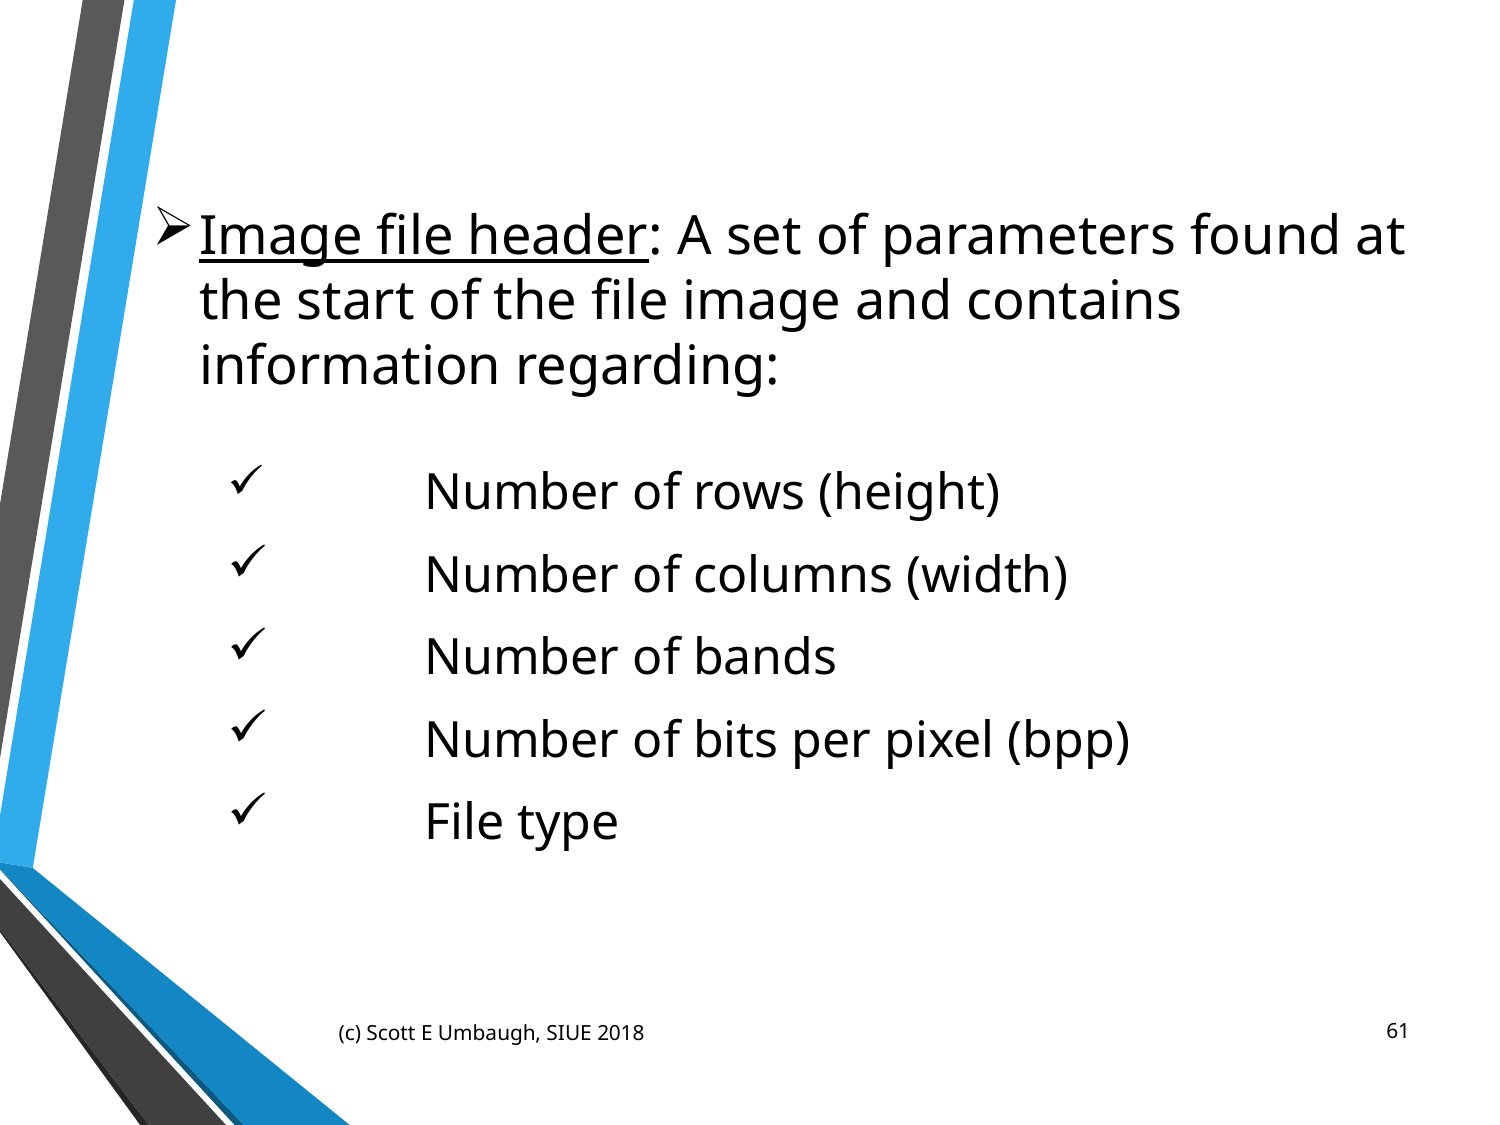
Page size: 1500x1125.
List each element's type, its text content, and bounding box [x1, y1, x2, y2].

list Image file header: A set of parameters found at the start of the file image and contains information regarding: Number of rows (height) Number of columns (width) Number of bands Number of bits per pixel (bpp) File type [137, 112, 1475, 938]
footer (c) Scott E Umbaugh, SIUE 2018 [323, 1001, 1196, 1062]
slide_number 61 [1354, 1001, 1425, 1062]
